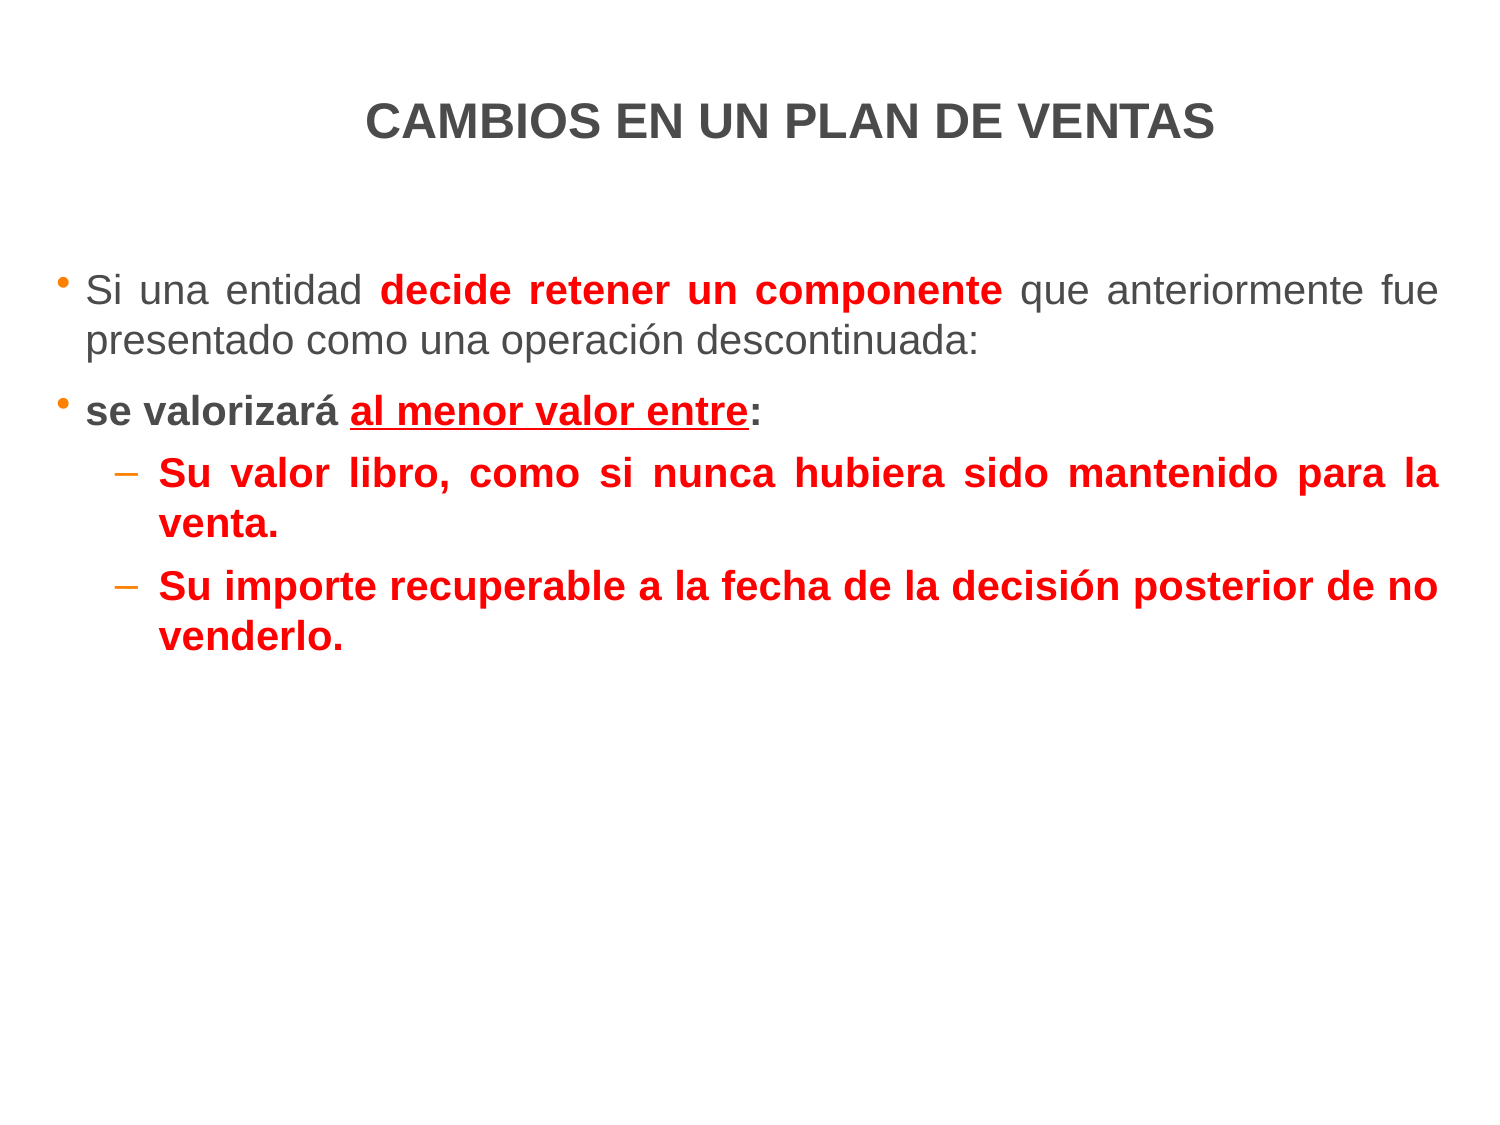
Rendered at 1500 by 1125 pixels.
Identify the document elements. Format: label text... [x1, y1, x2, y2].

title Cambios en un plan de ventas [82, 101, 1500, 149]
list Si una entidad decide retener un componente que anteriormente fue presentado como una operación descontinuada: se valorizará al menor valor entre: Su valor libro, como si nunca hubiera sido mantenido para la venta. Su importe recuperable a la fecha de la decisión posterior de no venderlo. [41, 255, 1455, 1059]
